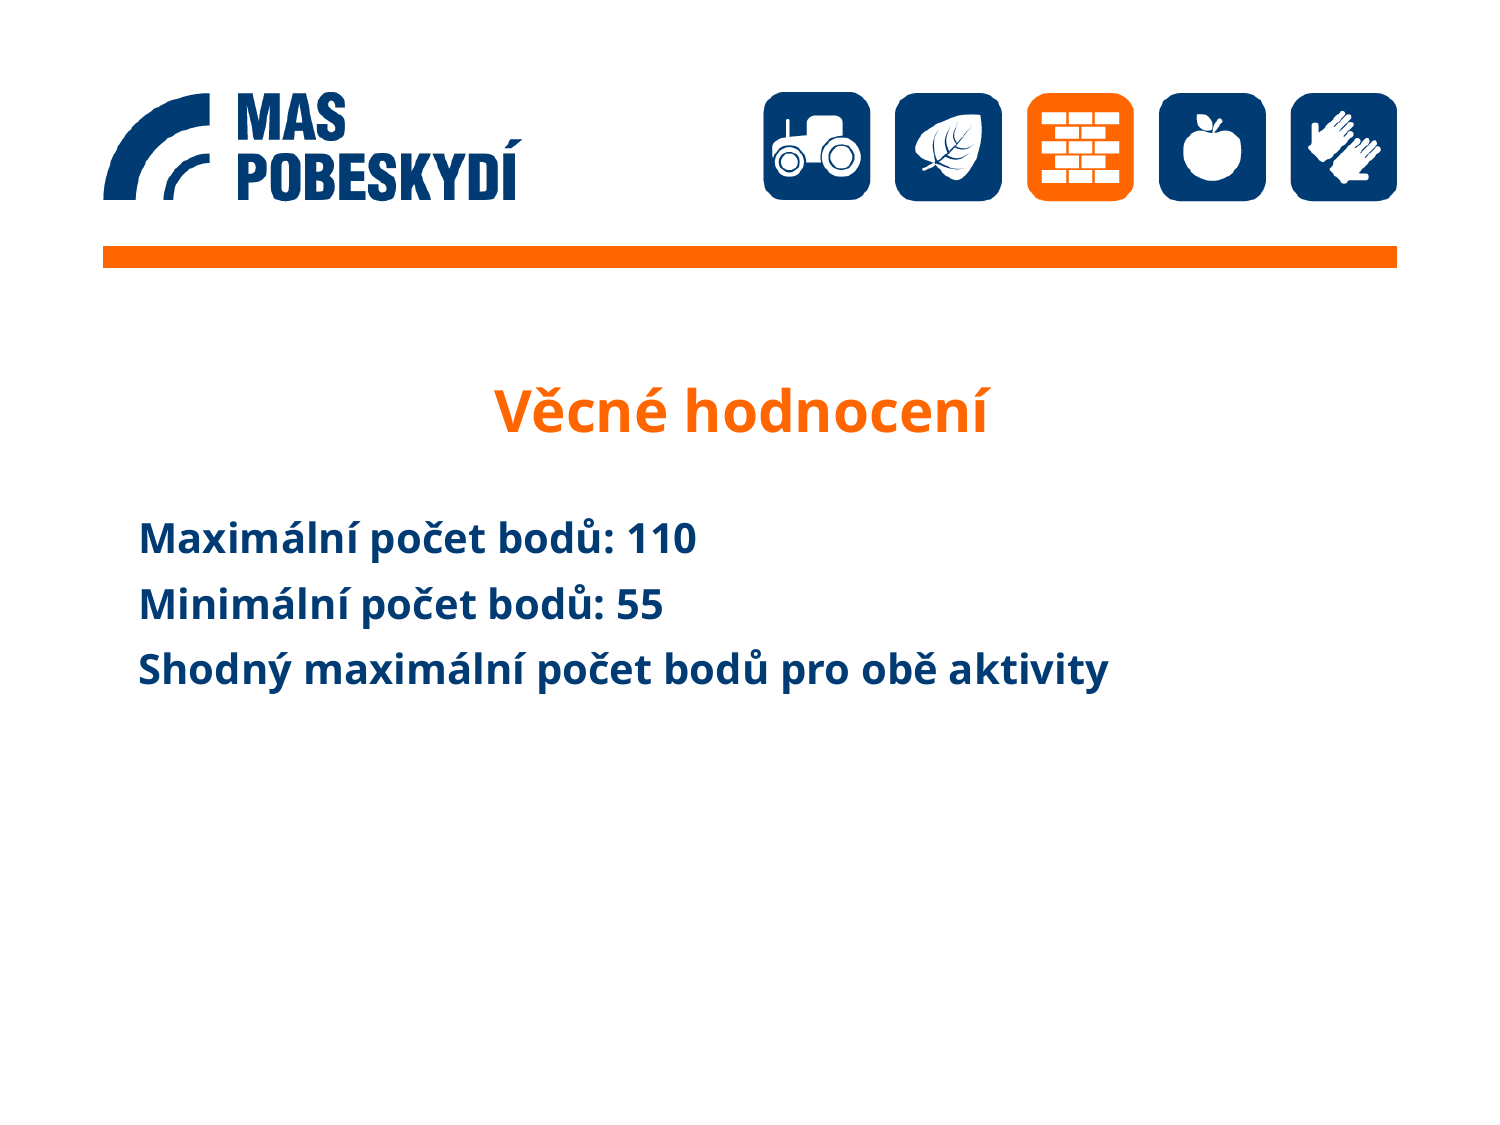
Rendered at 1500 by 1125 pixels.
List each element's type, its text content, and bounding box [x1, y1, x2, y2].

picture [103, 92, 1397, 268]
title Věcné hodnocení [103, 328, 1397, 453]
text_box Maximální počet bodů: 110 Minimální počet bodů: 55 Shodný maximální počet bodů pro obě aktivity [123, 509, 1418, 1053]
subtitle [103, 486, 1397, 1030]
